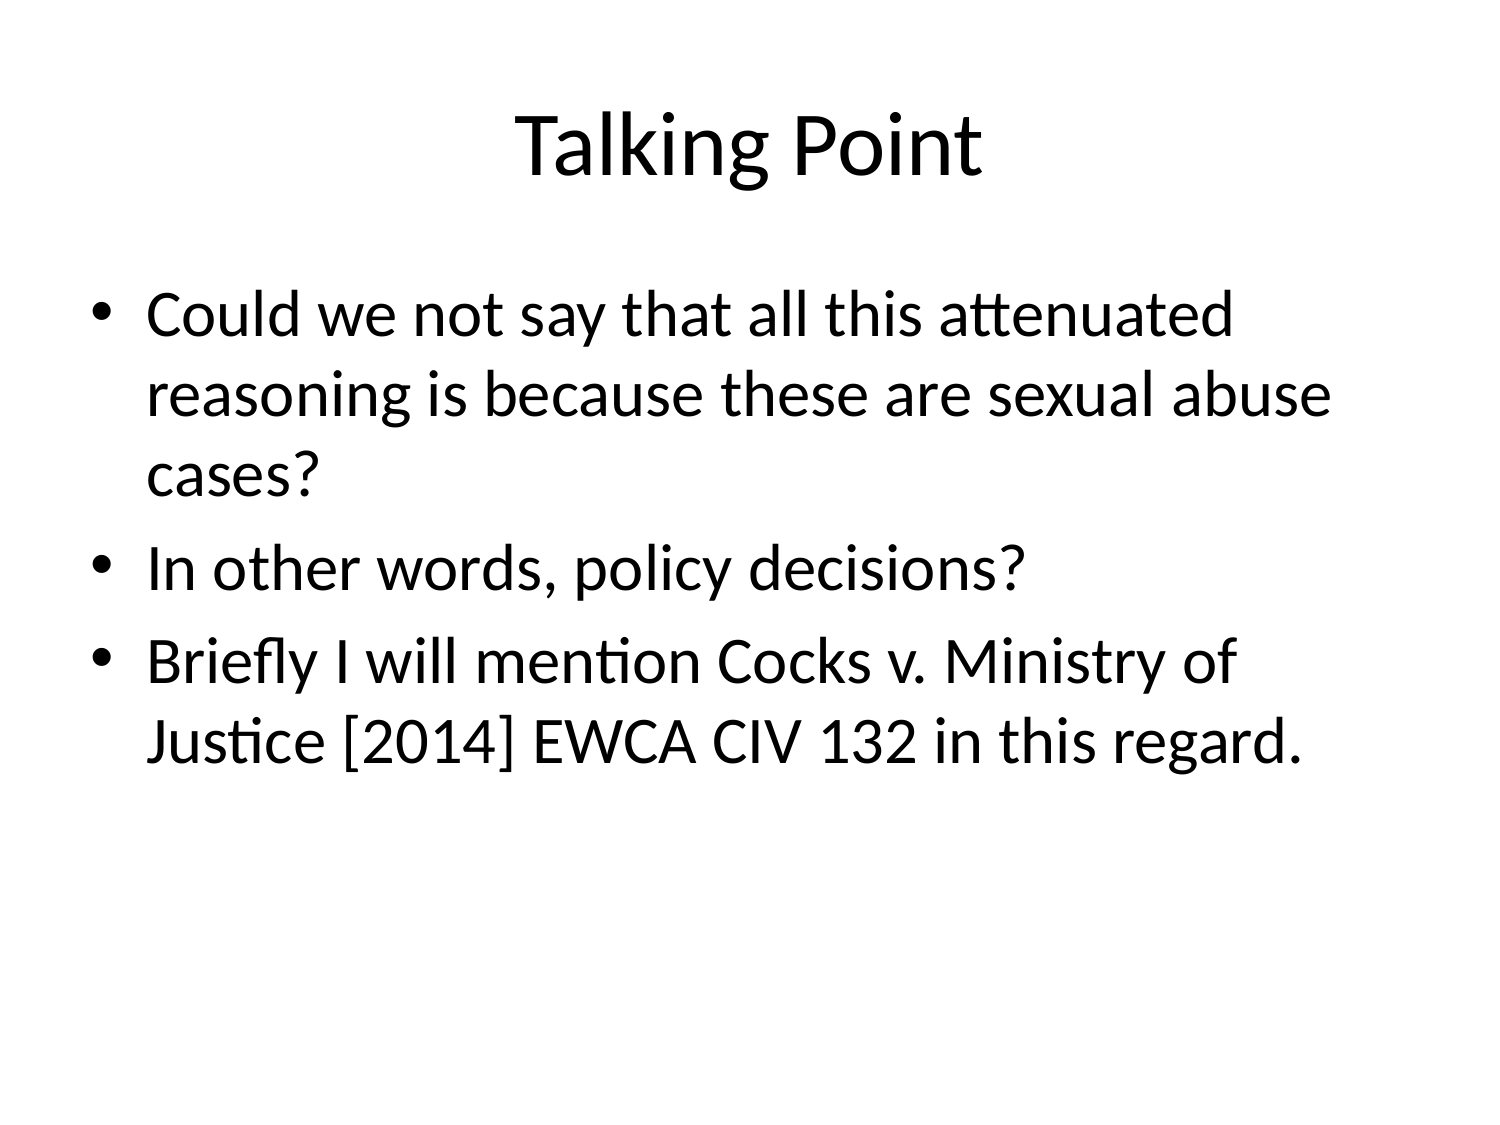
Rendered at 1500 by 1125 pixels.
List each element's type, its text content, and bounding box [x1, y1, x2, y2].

list Could we not say that all this attenuated reasoning is because these are sexual abuse cases? In other words, policy decisions? Briefly I will mention Cocks v. Ministry of Justice [2014] EWCA CIV 132 in this regard. [75, 262, 1425, 1005]
title Talking Point [75, 45, 1425, 233]
